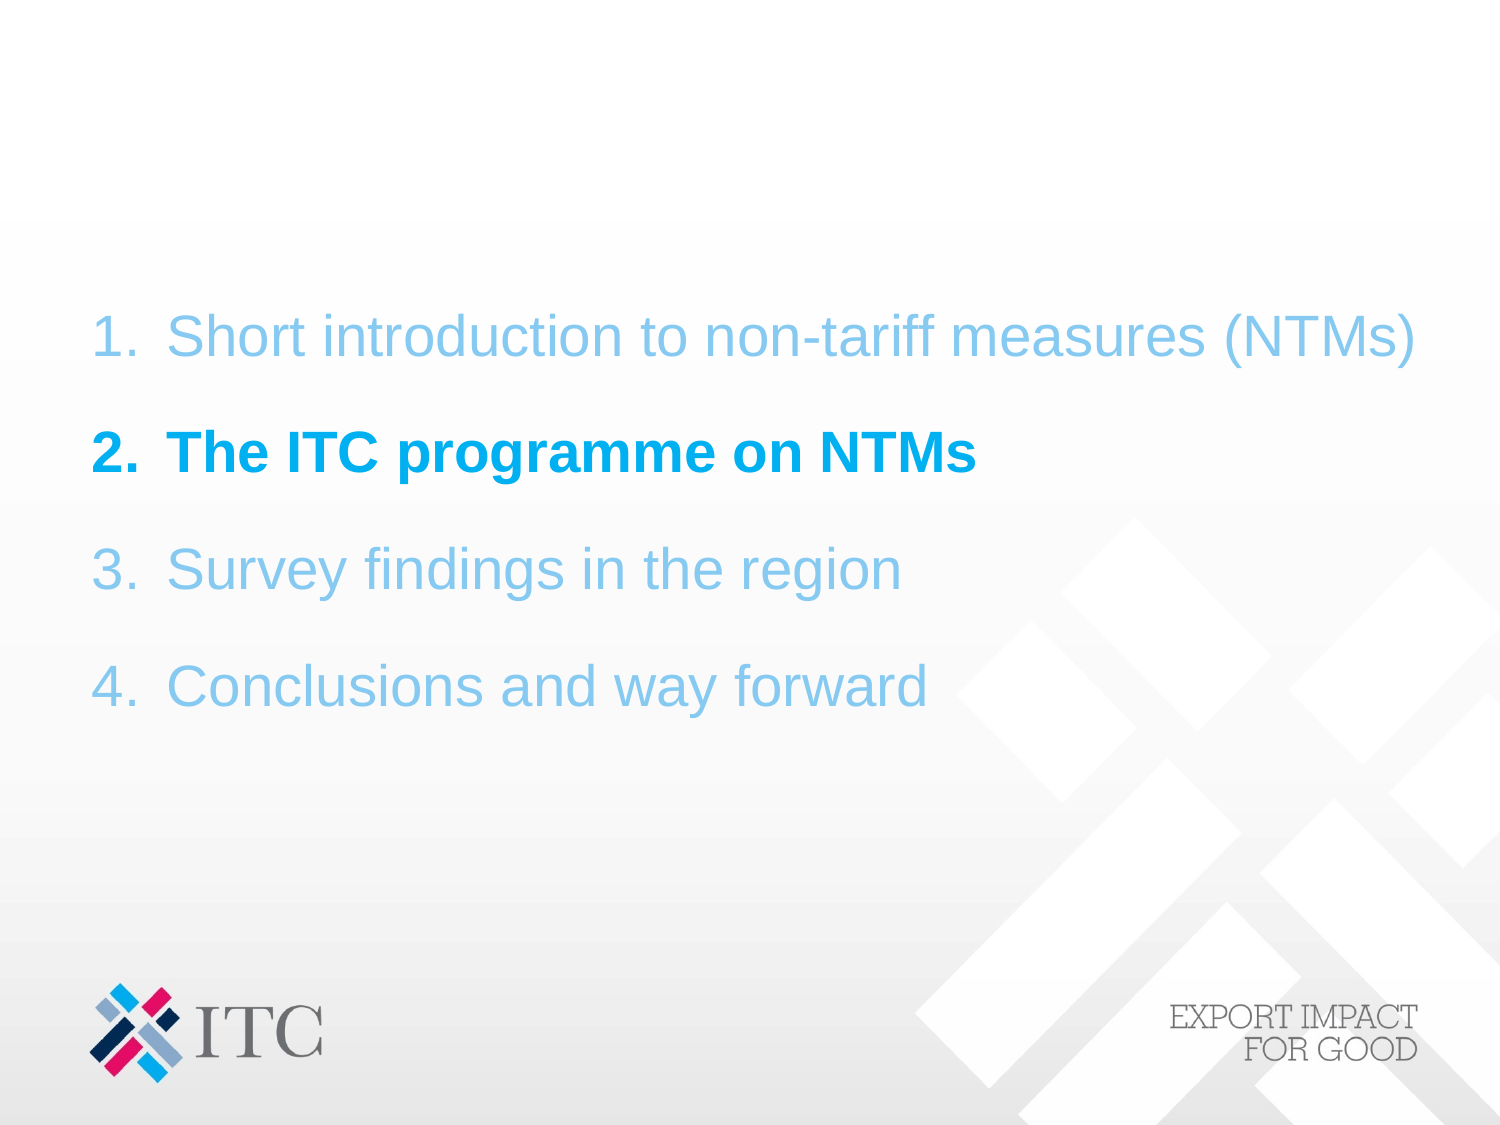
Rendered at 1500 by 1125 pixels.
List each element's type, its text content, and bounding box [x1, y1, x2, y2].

picture [0, 0, 1500, 1125]
list Short introduction to non-tariff measures (NTMs) The ITC programme on NTMs Survey findings in the region Conclusions and way forward [76, 255, 1465, 846]
